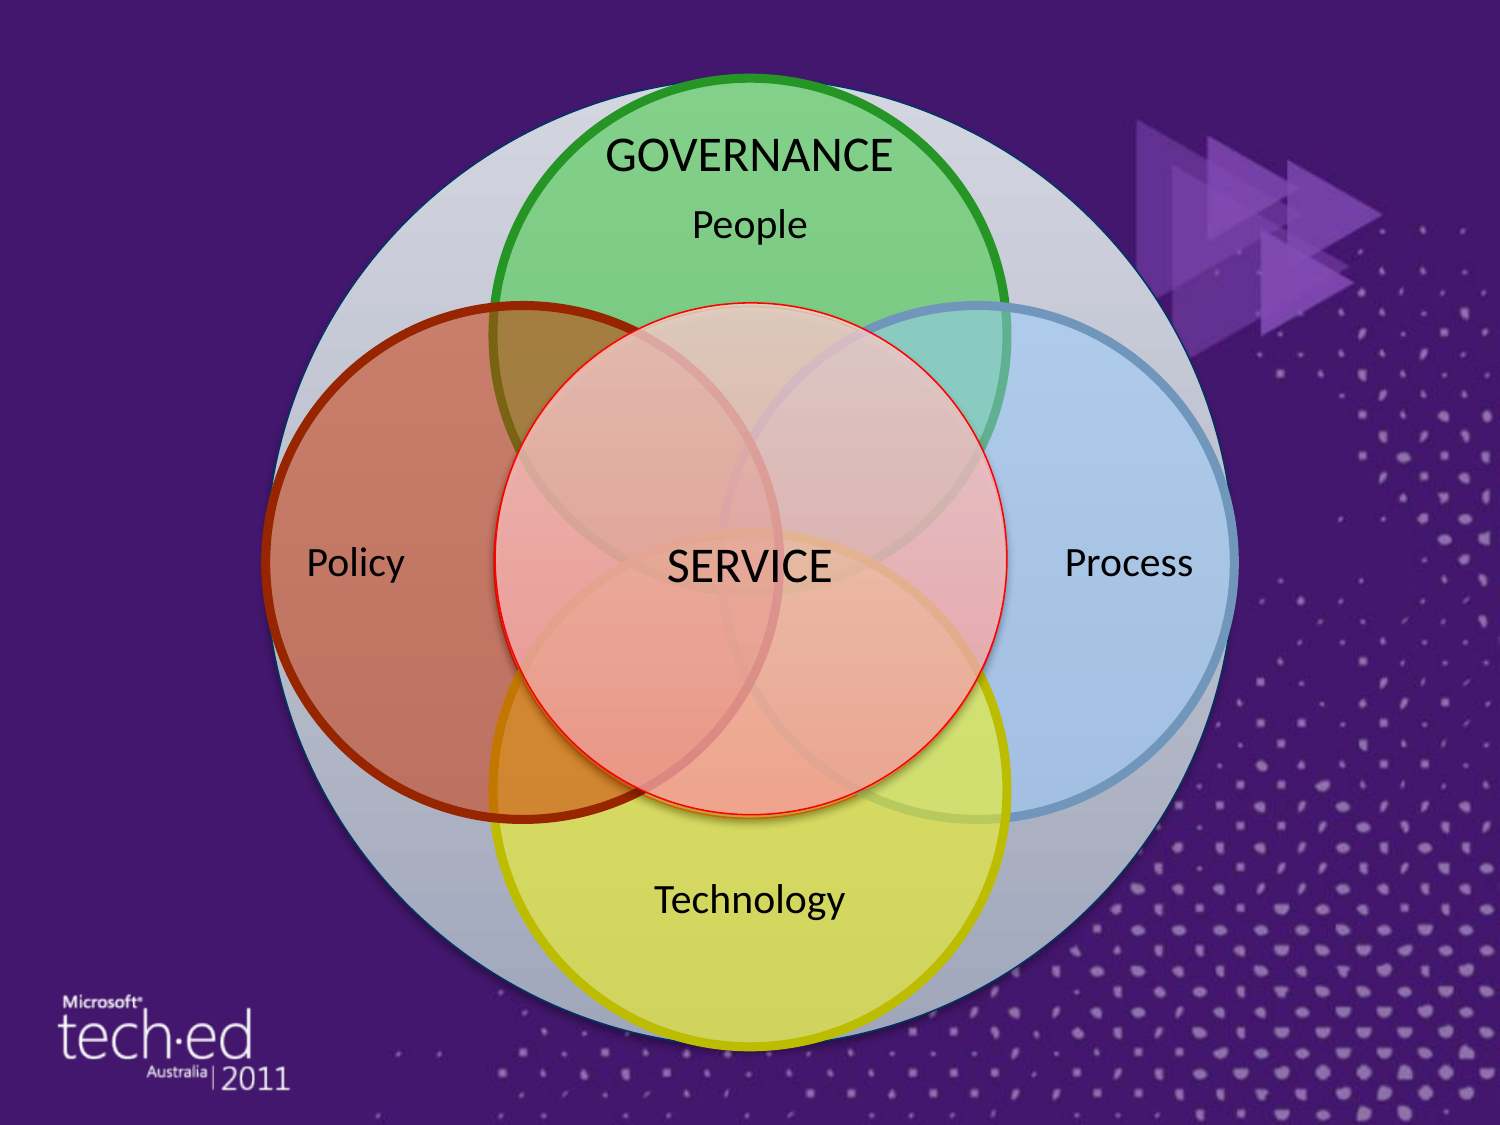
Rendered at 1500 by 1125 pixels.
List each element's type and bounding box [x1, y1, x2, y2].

text_box [265, 77, 1235, 1047]
picture [0, 0, 1500, 1125]
